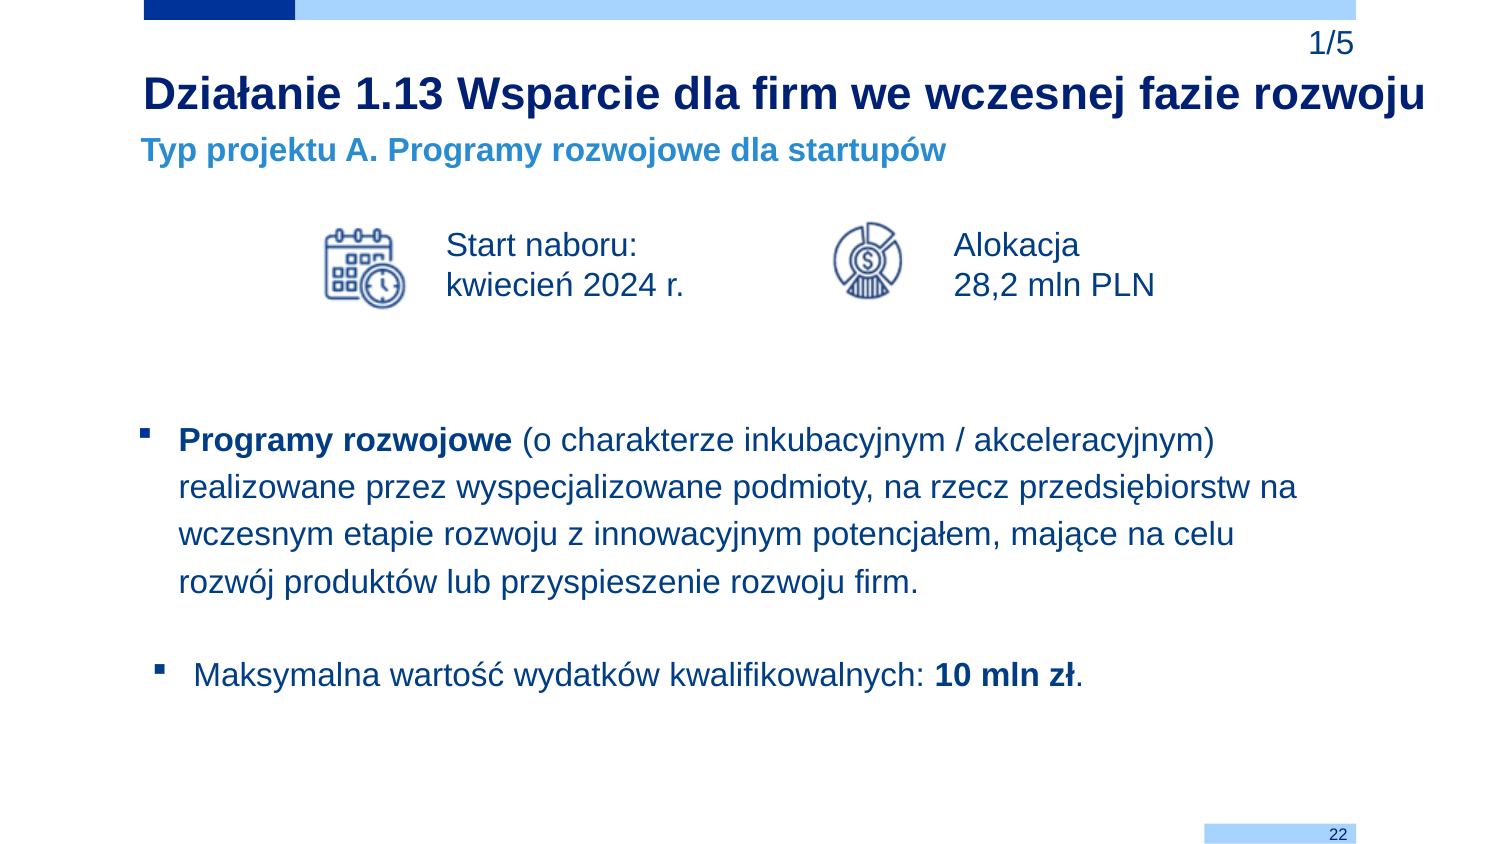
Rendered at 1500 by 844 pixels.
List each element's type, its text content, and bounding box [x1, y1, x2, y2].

text_box 1/5 [1293, 14, 1417, 69]
title Działanie 1.13 Wsparcie dla firm we wczesnej fazie rozwoju [143, 67, 1483, 188]
picture [827, 213, 913, 313]
text_box Alokacja 28,2 mln PLN [938, 216, 1239, 311]
text_box Start naboru: kwiecień 2024 r. [431, 216, 739, 341]
text_box 22 [1196, 823, 1348, 844]
list Programy rozwojowe (o charakterze inkubacyjnym / akceleracyjnym) realizowane przez wyspecjalizowane podmioty, na rzecz przedsiębiorstw na wczesnym etapie rozwoju z innowacyjnym potencjałem, mające na celu rozwój produktów lub przyspieszenie rozwoju firm. [137, 410, 1319, 844]
text_box Typ projektu A. Programy rozwojowe dla startupów [125, 120, 980, 175]
text_box Maksymalna wartość wydatków kwalifikowalnych: 10 mln zł. [137, 646, 1176, 701]
picture [297, 216, 418, 325]
